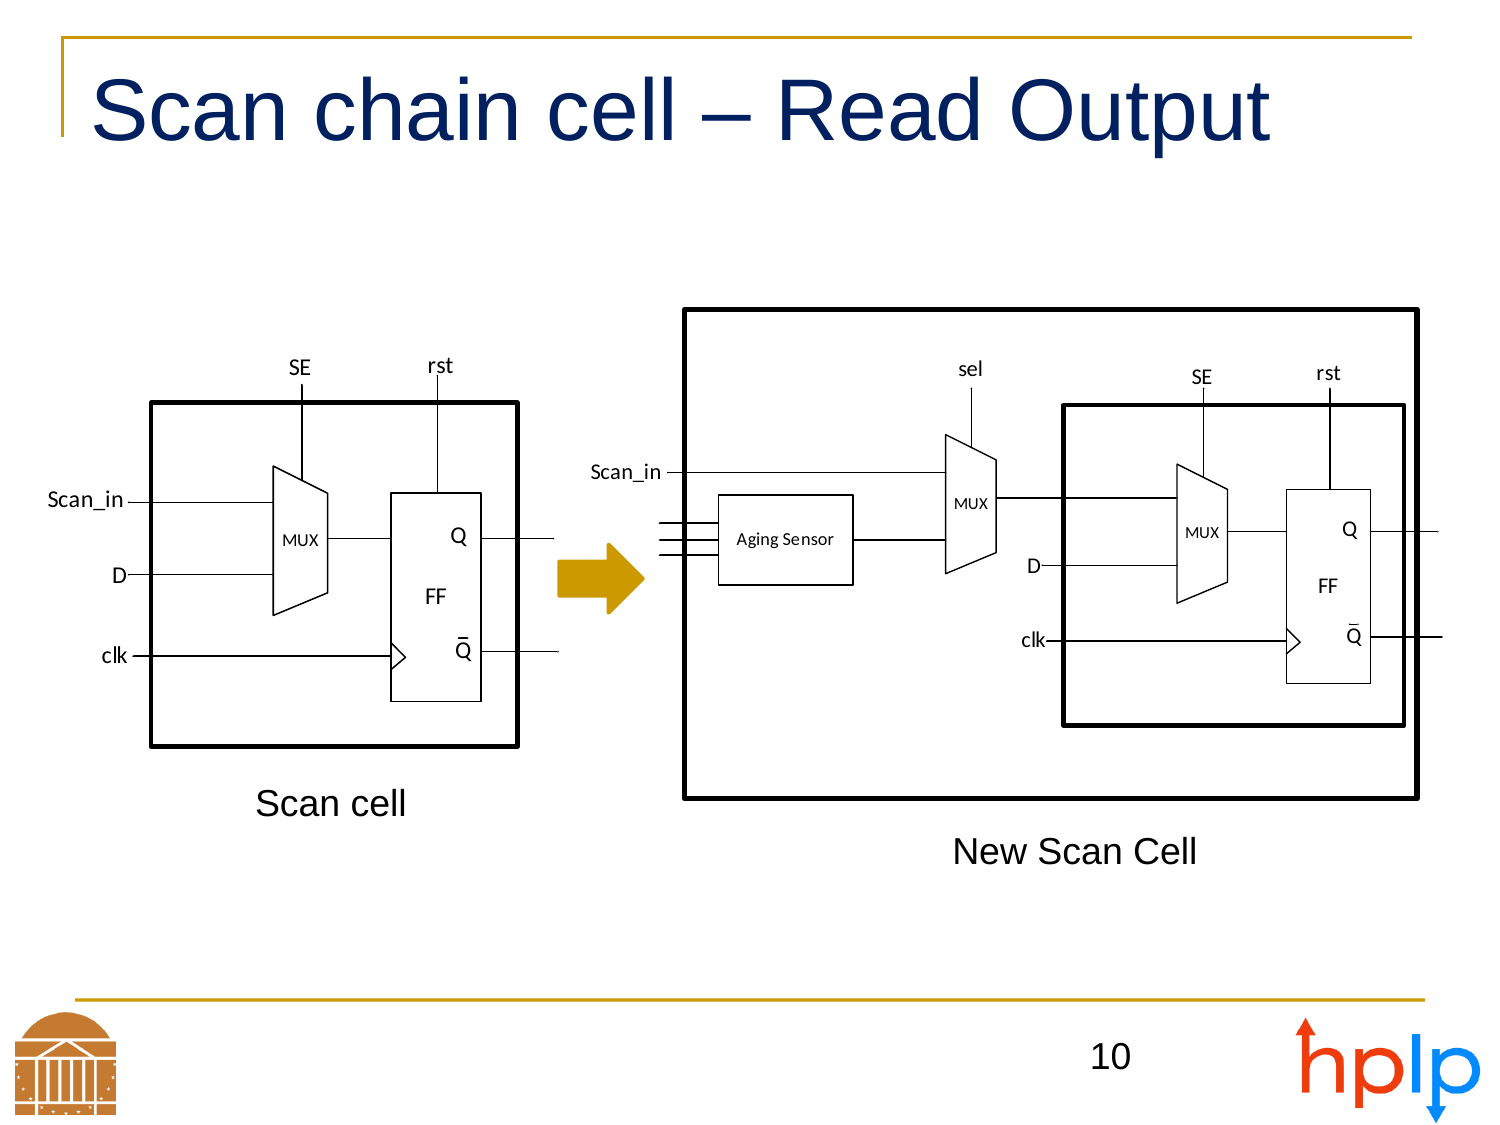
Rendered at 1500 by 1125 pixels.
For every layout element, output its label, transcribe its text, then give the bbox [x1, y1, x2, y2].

picture [15, 1012, 116, 1115]
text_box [559, 304, 1443, 881]
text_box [33, 342, 554, 833]
picture [1257, 999, 1500, 1125]
slide_number 10 [1074, 1024, 1425, 1100]
title Scan chain cell – Read Output [75, 45, 1425, 183]
